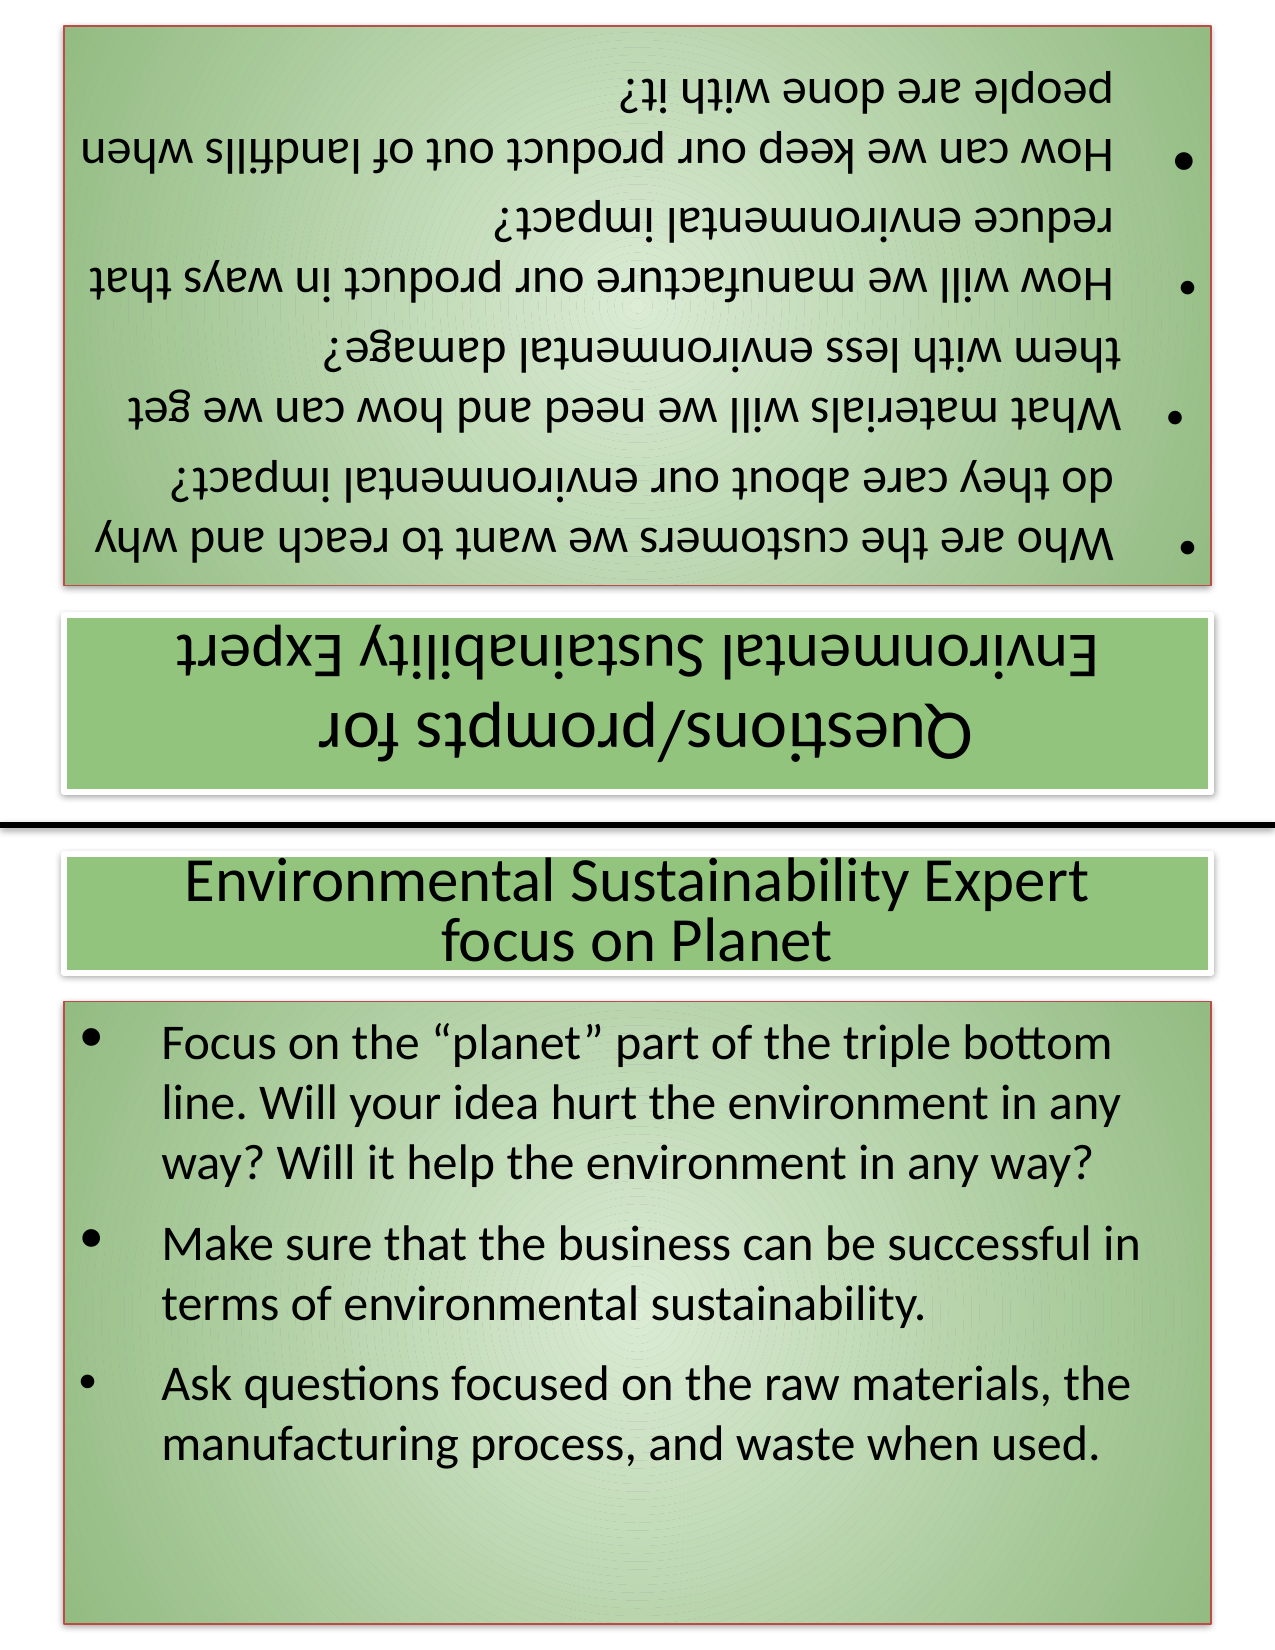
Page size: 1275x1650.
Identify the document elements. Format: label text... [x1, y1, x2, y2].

title Environmental Sustainability Expert focus on Planet [63, 853, 1212, 973]
list Focus on the “planet” part of the triple bottom line. Will your idea hurt the environment in any way? Will it help the environment in any way? Make sure that the business can be successful in terms of environmental sustainability. Ask questions focused on the raw materials, the manufacturing process, and waste when used. [63, 1001, 1212, 1625]
text_box Questions/prompts for Environmental Sustainability Expert [63, 614, 1212, 792]
text_box Who are the customers we want to reach and why do they care about our environmental impact? What materials will we need and how can we get them with less environmental damage? How will we manufacture our product in ways that reduce environmental impact? How can we keep our product out of landfills when people are done with it? [63, 25, 1212, 586]
